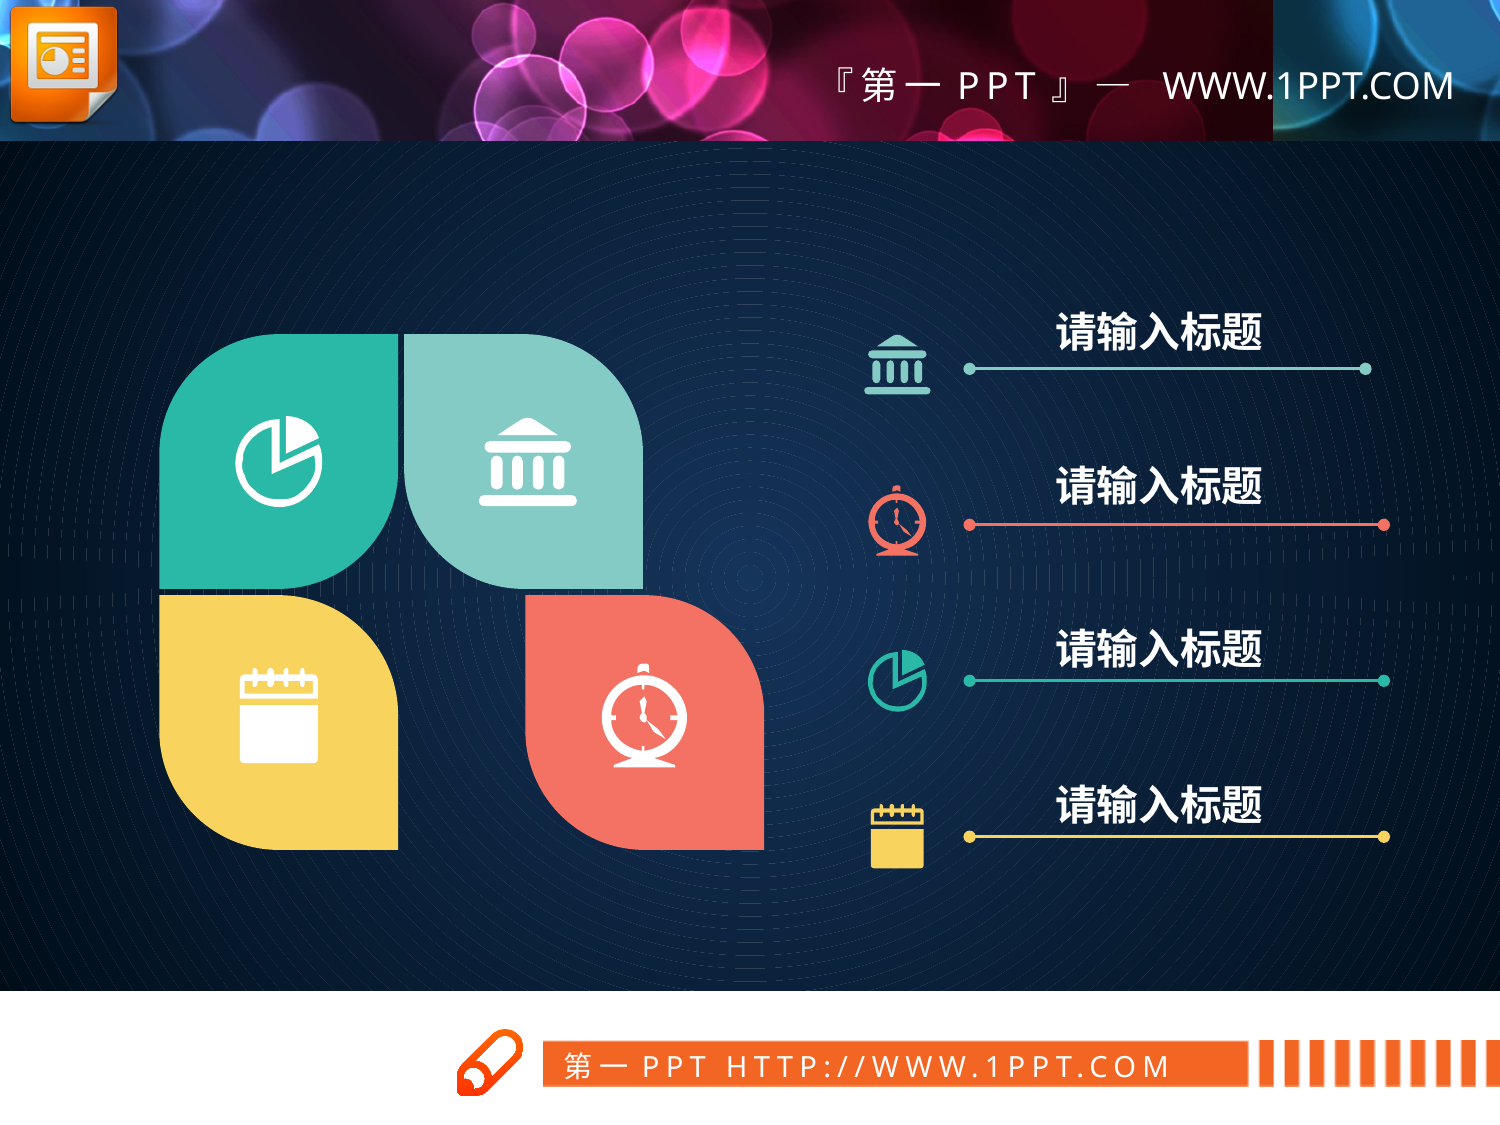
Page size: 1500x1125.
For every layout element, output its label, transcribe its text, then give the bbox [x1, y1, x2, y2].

picture [0, 0, 1500, 141]
text_box [868, 493, 927, 556]
text_box [404, 334, 643, 589]
text_box 请输入标题 [1040, 615, 1293, 679]
picture [543, 1040, 1500, 1087]
text_box 请输入标题 [1040, 452, 1293, 518]
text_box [870, 803, 924, 869]
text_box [239, 667, 319, 764]
text_box [525, 595, 765, 850]
text_box [601, 675, 687, 768]
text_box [478, 416, 578, 507]
text_box [159, 595, 399, 850]
text_box [892, 485, 901, 492]
text_box [159, 334, 399, 589]
text_box [637, 663, 650, 673]
text_box 请输入标题 [1040, 298, 1293, 364]
text_box 请输入标题 [1040, 771, 1293, 835]
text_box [235, 415, 323, 508]
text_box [867, 649, 927, 712]
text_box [863, 333, 931, 395]
